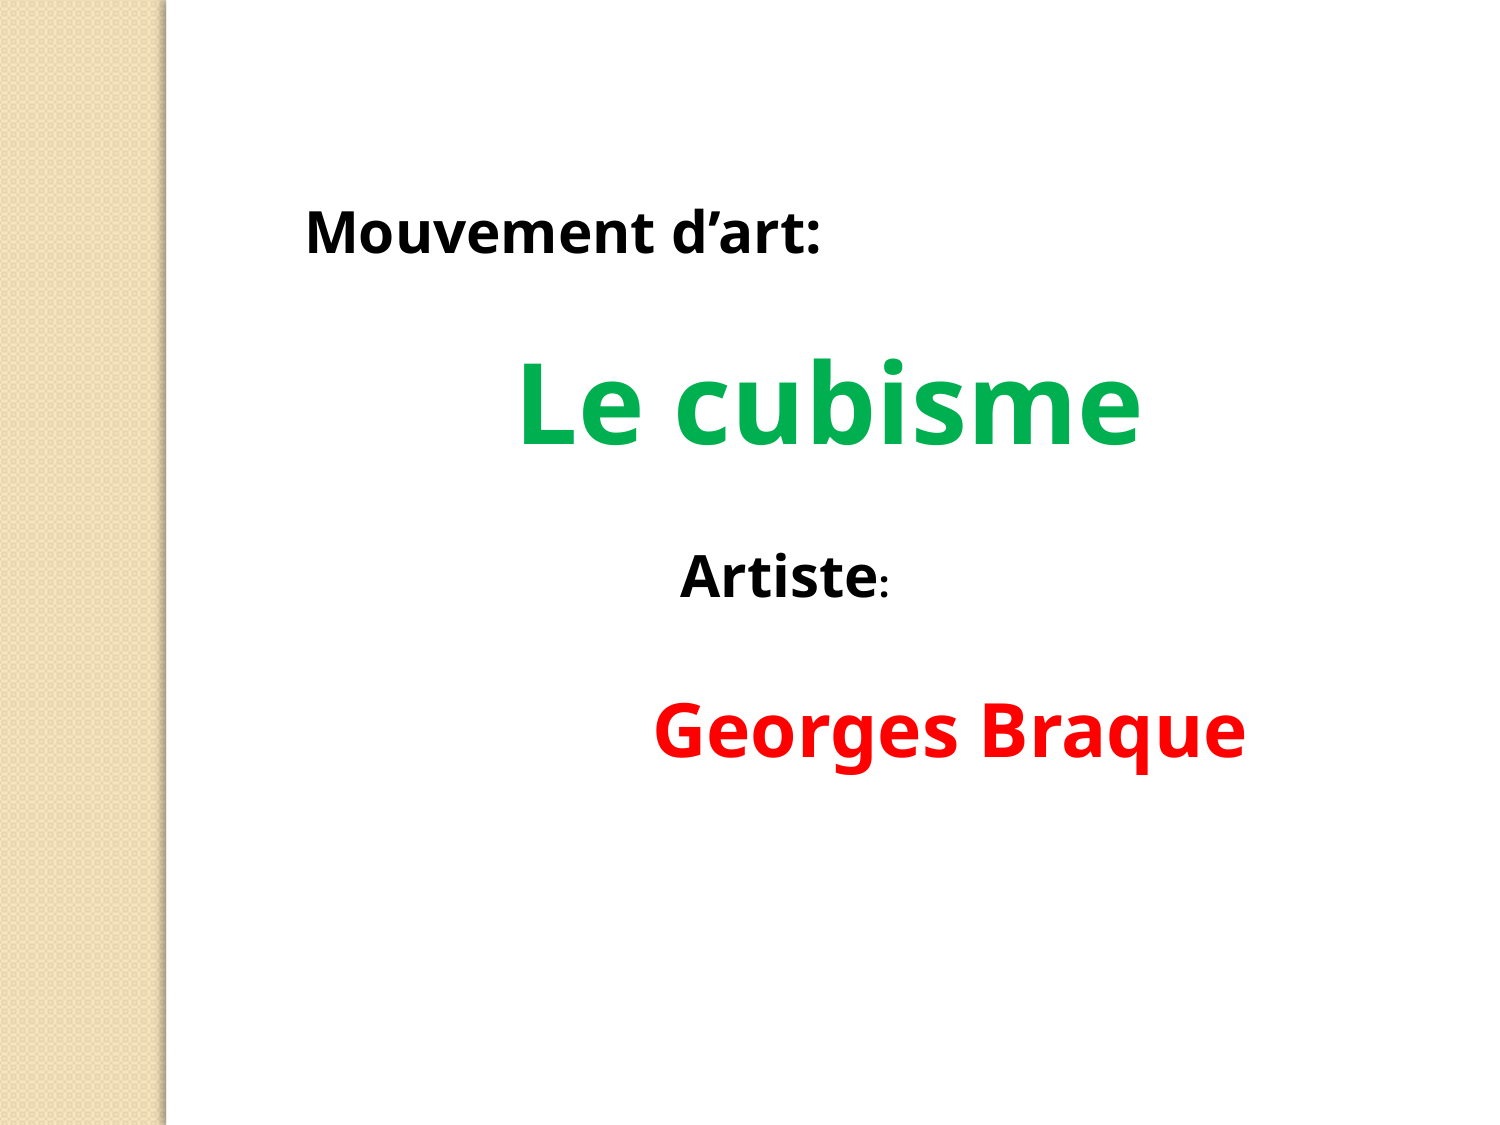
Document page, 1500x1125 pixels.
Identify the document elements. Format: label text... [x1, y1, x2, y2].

text_box Le cubisme [500, 324, 1160, 475]
text_box Artiste: [665, 532, 905, 617]
text_box Georges Braque [637, 674, 1363, 780]
text_box Mouvement d’art: [289, 187, 837, 273]
